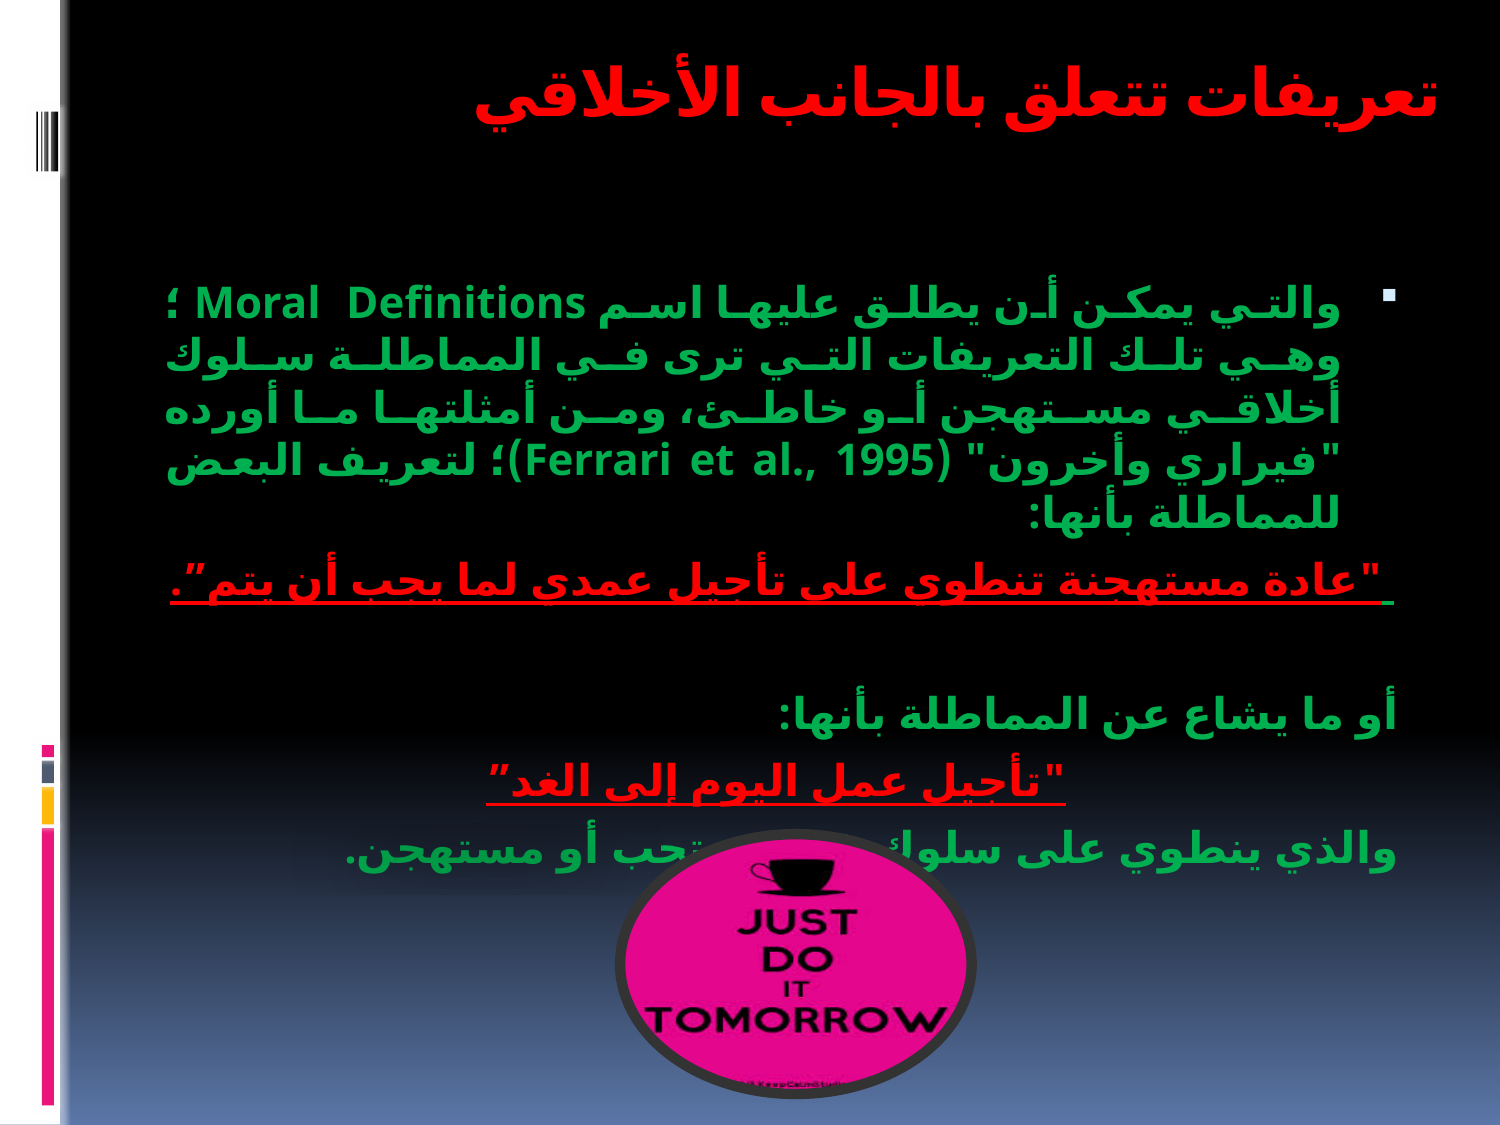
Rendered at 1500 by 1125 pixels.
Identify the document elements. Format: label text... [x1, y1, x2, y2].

title تعريفات تتعلق بالجانب الأخلاقي [159, 42, 1457, 209]
picture [619, 833, 973, 1095]
list والتي يمكن أن يطلق عليها اسم Moral Definitions ؛ وهي تلك التعريفات التي ترى في المماطلة سلوك أخلاقي مستهجن أو خاطئ، ومن أمثلتها ما أورده "فيراري وأخرون" (Ferrari et al., 1995)؛ لتعريف البعض للمماطلة بأنها: "عادة مستهجنة تنطوي على تأجيل عمدي لما يجب أن يتم”. أو ما يشاع عن المماطلة بأنها: "تأجيل عمل اليوم إلى الغد” والذي ينطوي على سلوك غير مستحب أو مستهجن. [150, 267, 1425, 1043]
